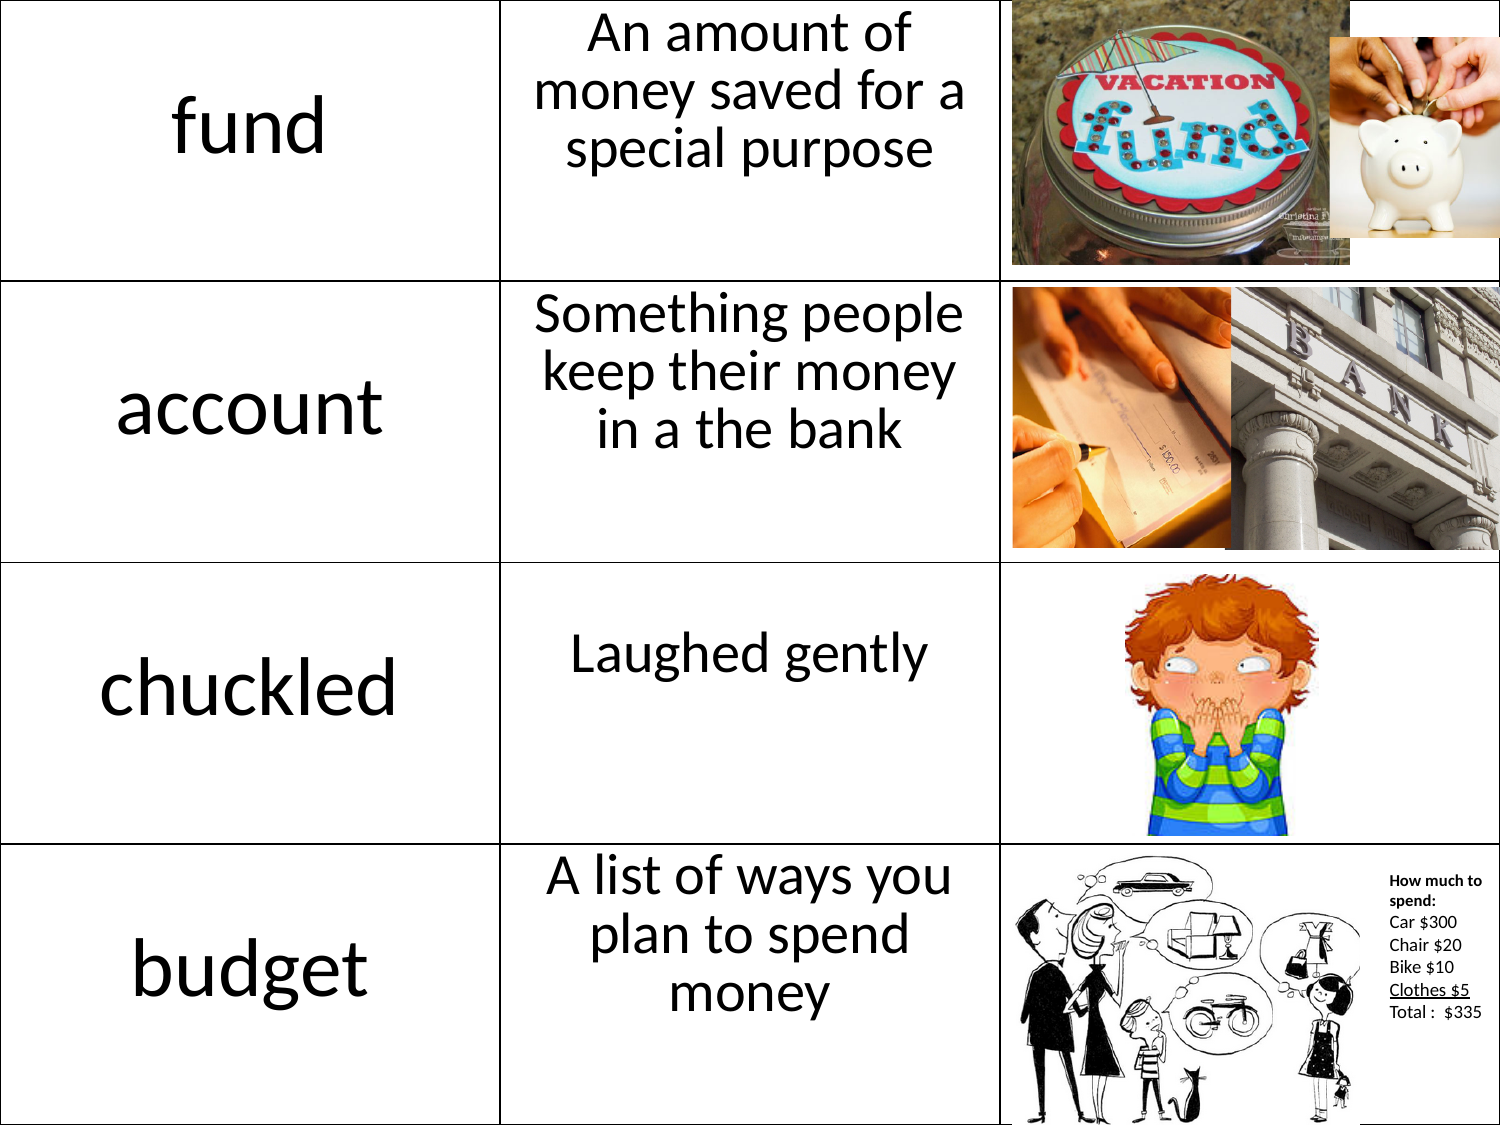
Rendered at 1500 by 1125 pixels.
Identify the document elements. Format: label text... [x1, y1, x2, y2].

picture [1124, 574, 1319, 837]
table_cell [1001, 563, 1499, 843]
text_box How much to spend: Car $300 Chair $20 Bike $10 Clothes $5 Total : $335 [1374, 862, 1500, 1030]
table_cell [1001, 282, 1499, 562]
table_header [1001, 1, 1499, 280]
table_cell budget [1, 845, 499, 1124]
table_cell Something people keep their money in a the bank [501, 282, 999, 562]
table_cell A list of ways you plan to spend money [501, 845, 999, 1124]
table_cell account [1, 282, 499, 562]
table_cell Laughed gently [501, 563, 999, 843]
picture [1012, 0, 1500, 265]
table_header fund [1, 1, 499, 280]
picture [1012, 849, 1361, 1125]
table_cell [1001, 845, 1499, 1124]
picture [1012, 287, 1500, 551]
table_cell chuckled [1, 563, 499, 843]
table_header An amount of money saved for a special purpose [501, 1, 999, 280]
